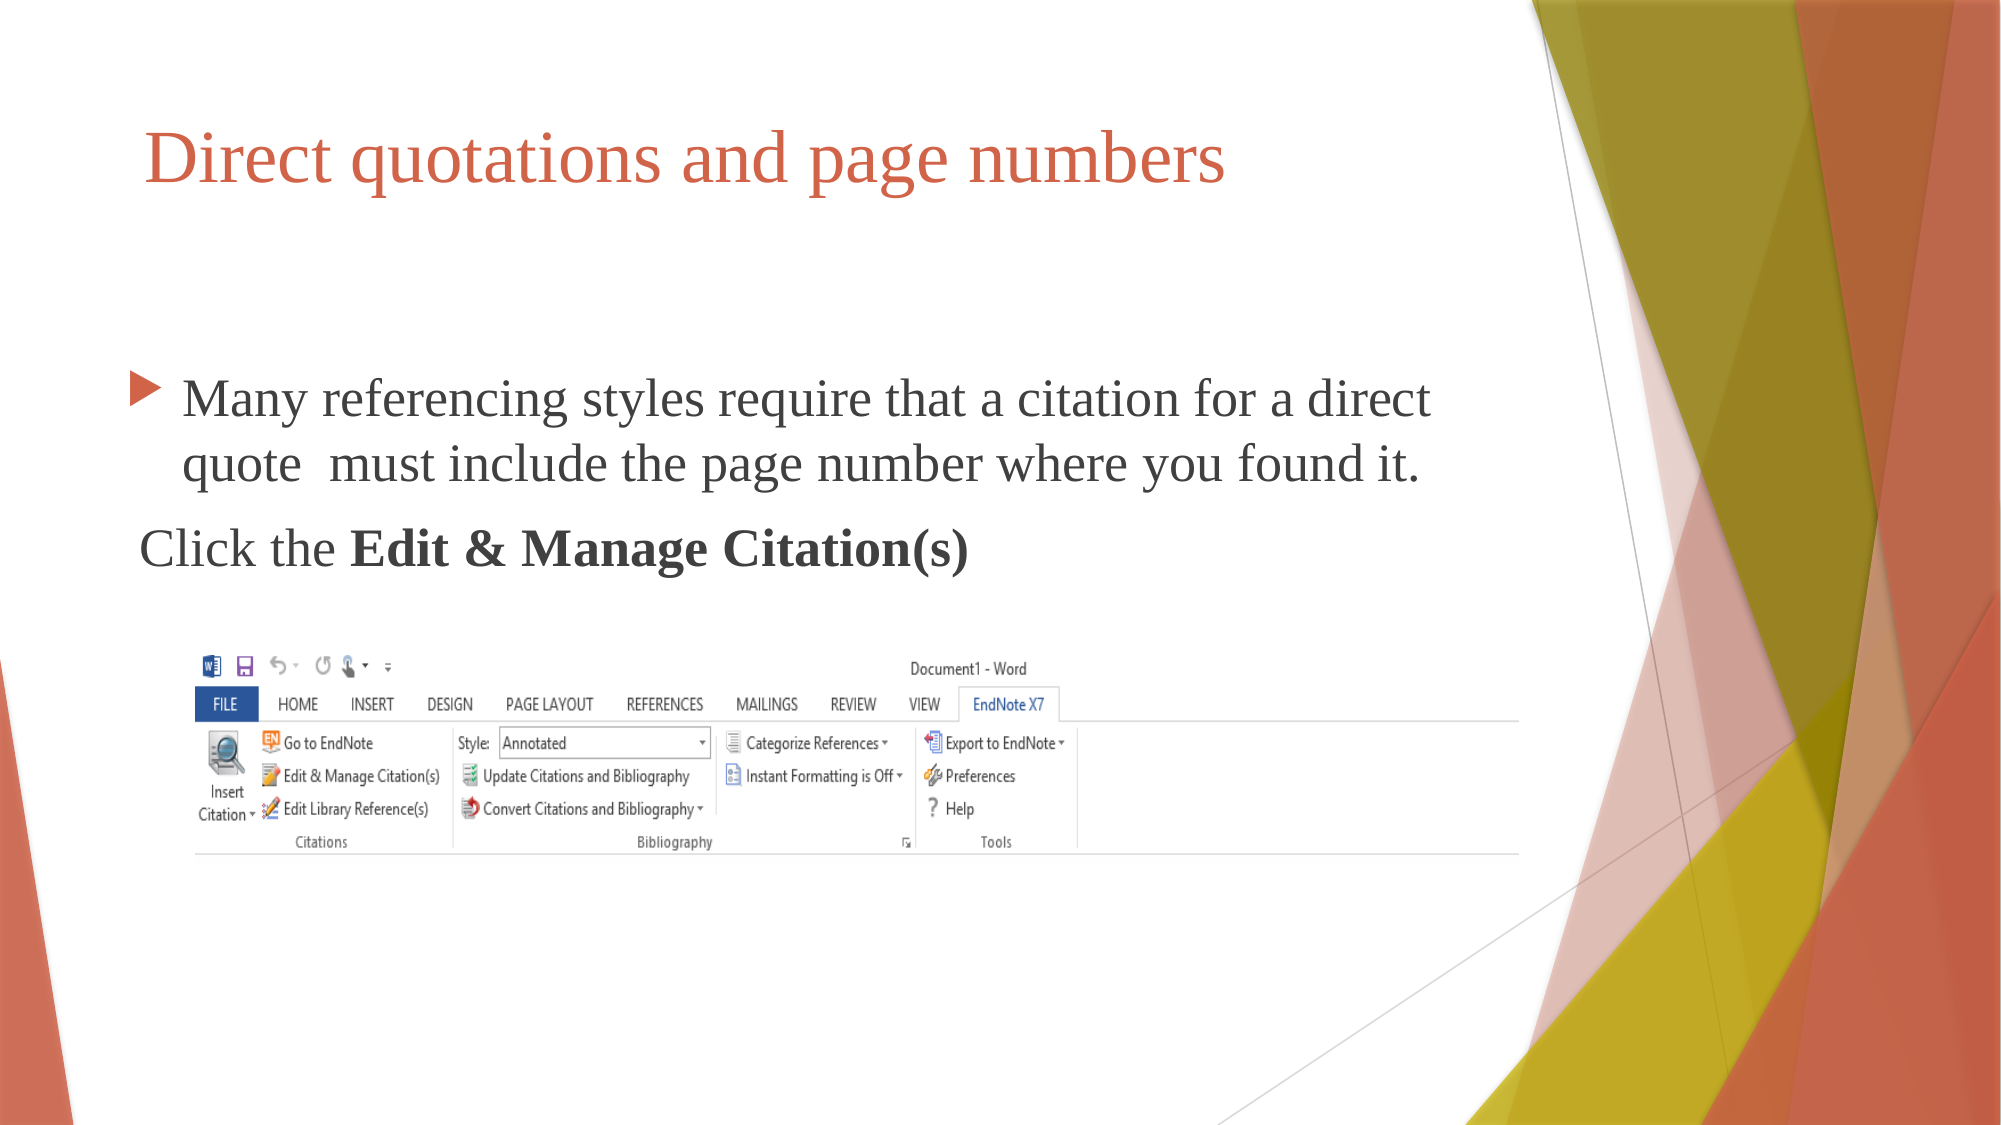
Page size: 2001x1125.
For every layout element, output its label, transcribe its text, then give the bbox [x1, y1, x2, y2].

list Many referencing styles require that a citation for a direct quote must include the page number where you found it. Click the Edit & Manage Citation(s) [111, 354, 1522, 992]
picture [194, 654, 1520, 865]
title Direct quotations and page numbers [111, 99, 1522, 317]
